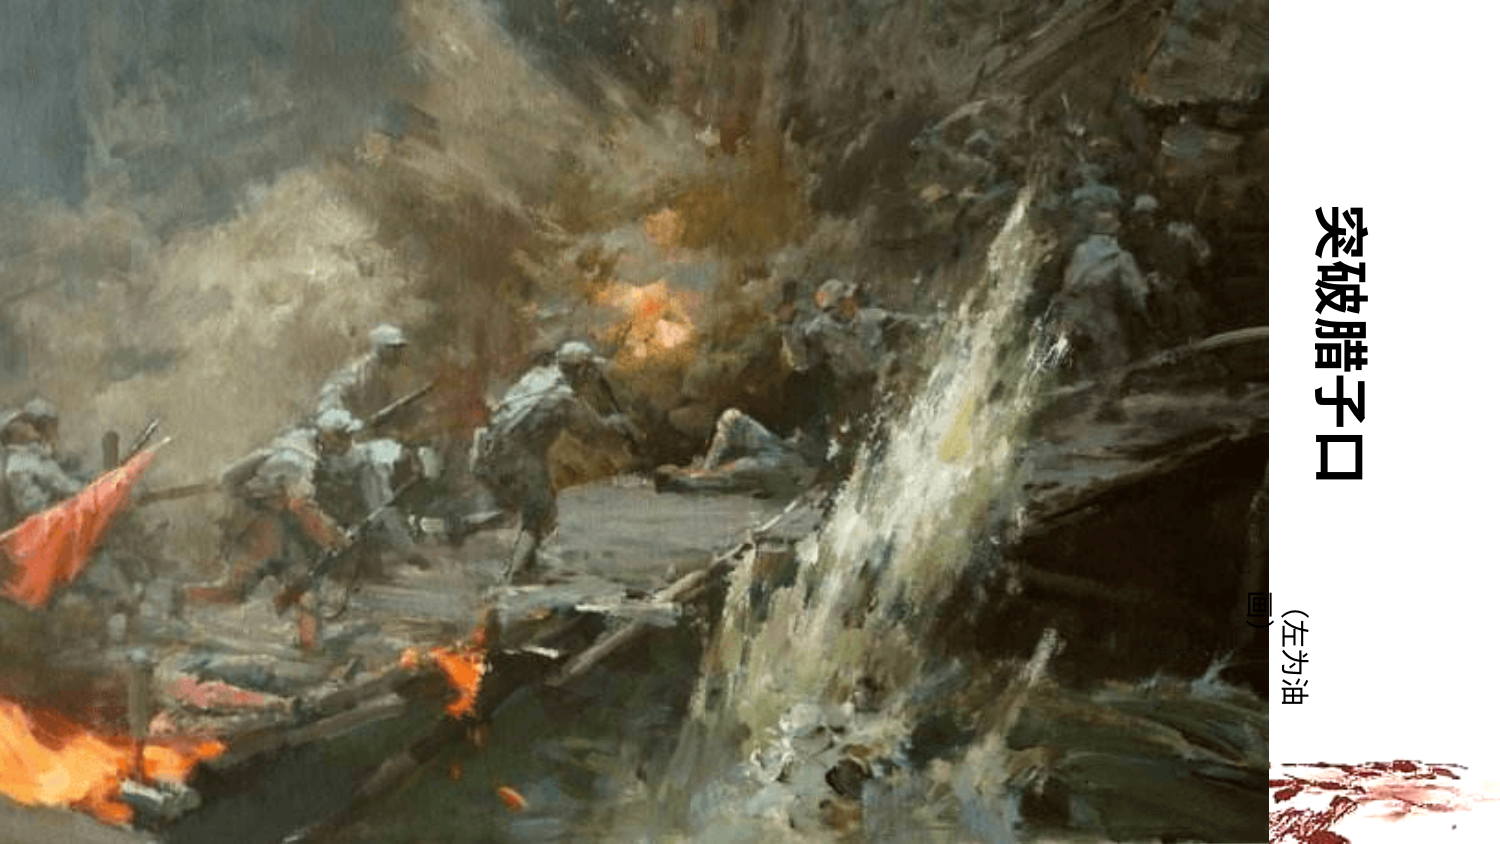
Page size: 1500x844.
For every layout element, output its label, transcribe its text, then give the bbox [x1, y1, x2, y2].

text_box 突破腊子口 [1296, 198, 1388, 644]
picture [0, 0, 1269, 844]
text_box （左为油画） [1269, 584, 1325, 744]
